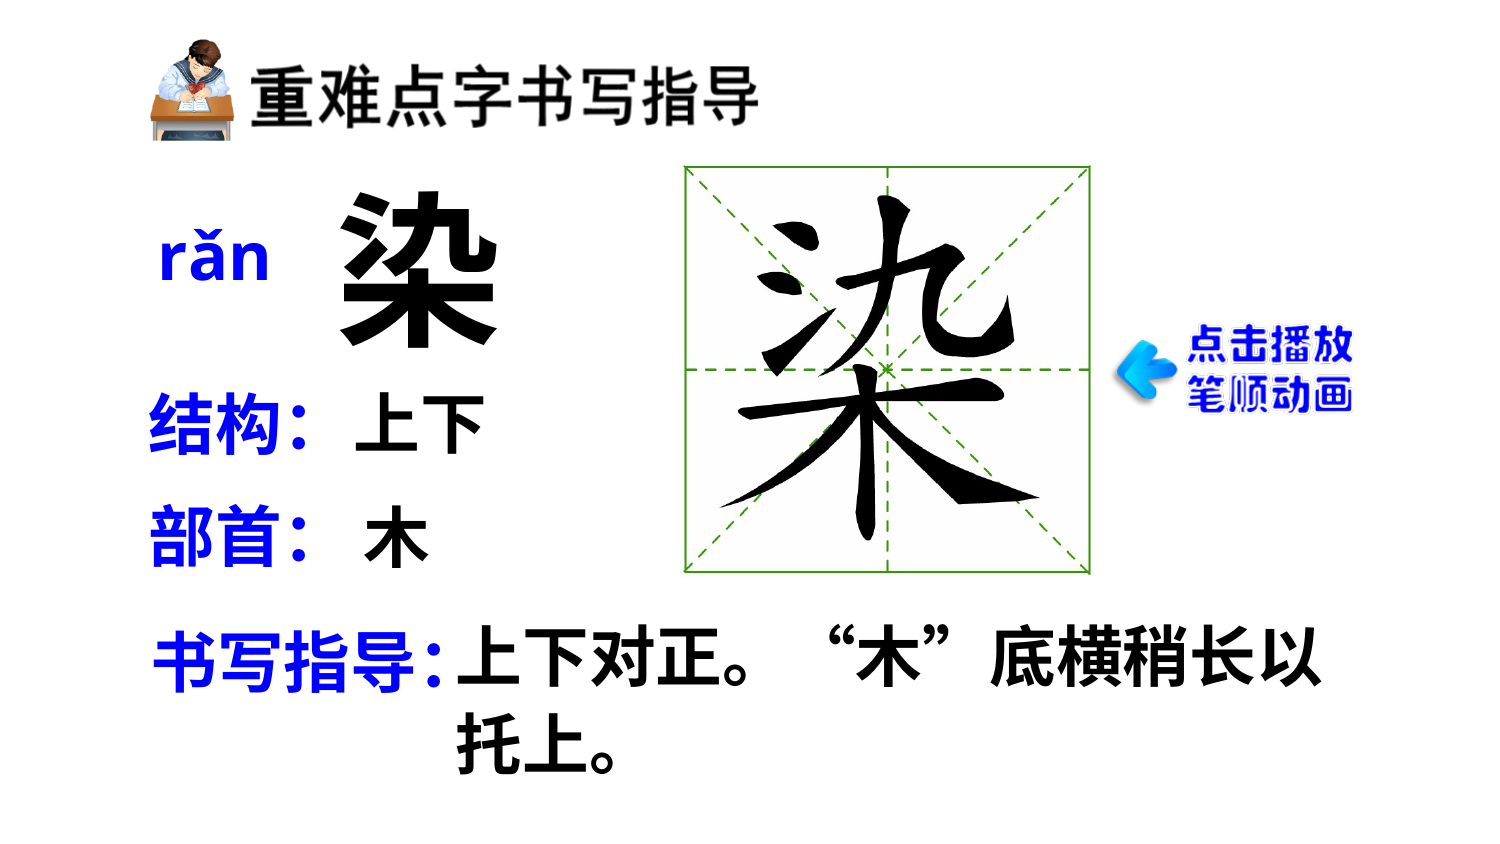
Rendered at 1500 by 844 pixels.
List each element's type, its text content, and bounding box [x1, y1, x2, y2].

picture [1104, 310, 1380, 428]
text_box 部首： [133, 487, 394, 582]
text_box 书写指导： [135, 613, 440, 709]
text_box 结构： [133, 375, 394, 471]
text_box 上下 [338, 374, 581, 470]
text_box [679, 160, 1096, 578]
text_box 染 [320, 193, 515, 374]
text_box 木 [348, 488, 471, 584]
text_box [135, 0, 891, 185]
text_box rǎn [118, 206, 312, 302]
text_box 上下对正。“木”底横稍长以托上。 [440, 599, 1386, 790]
